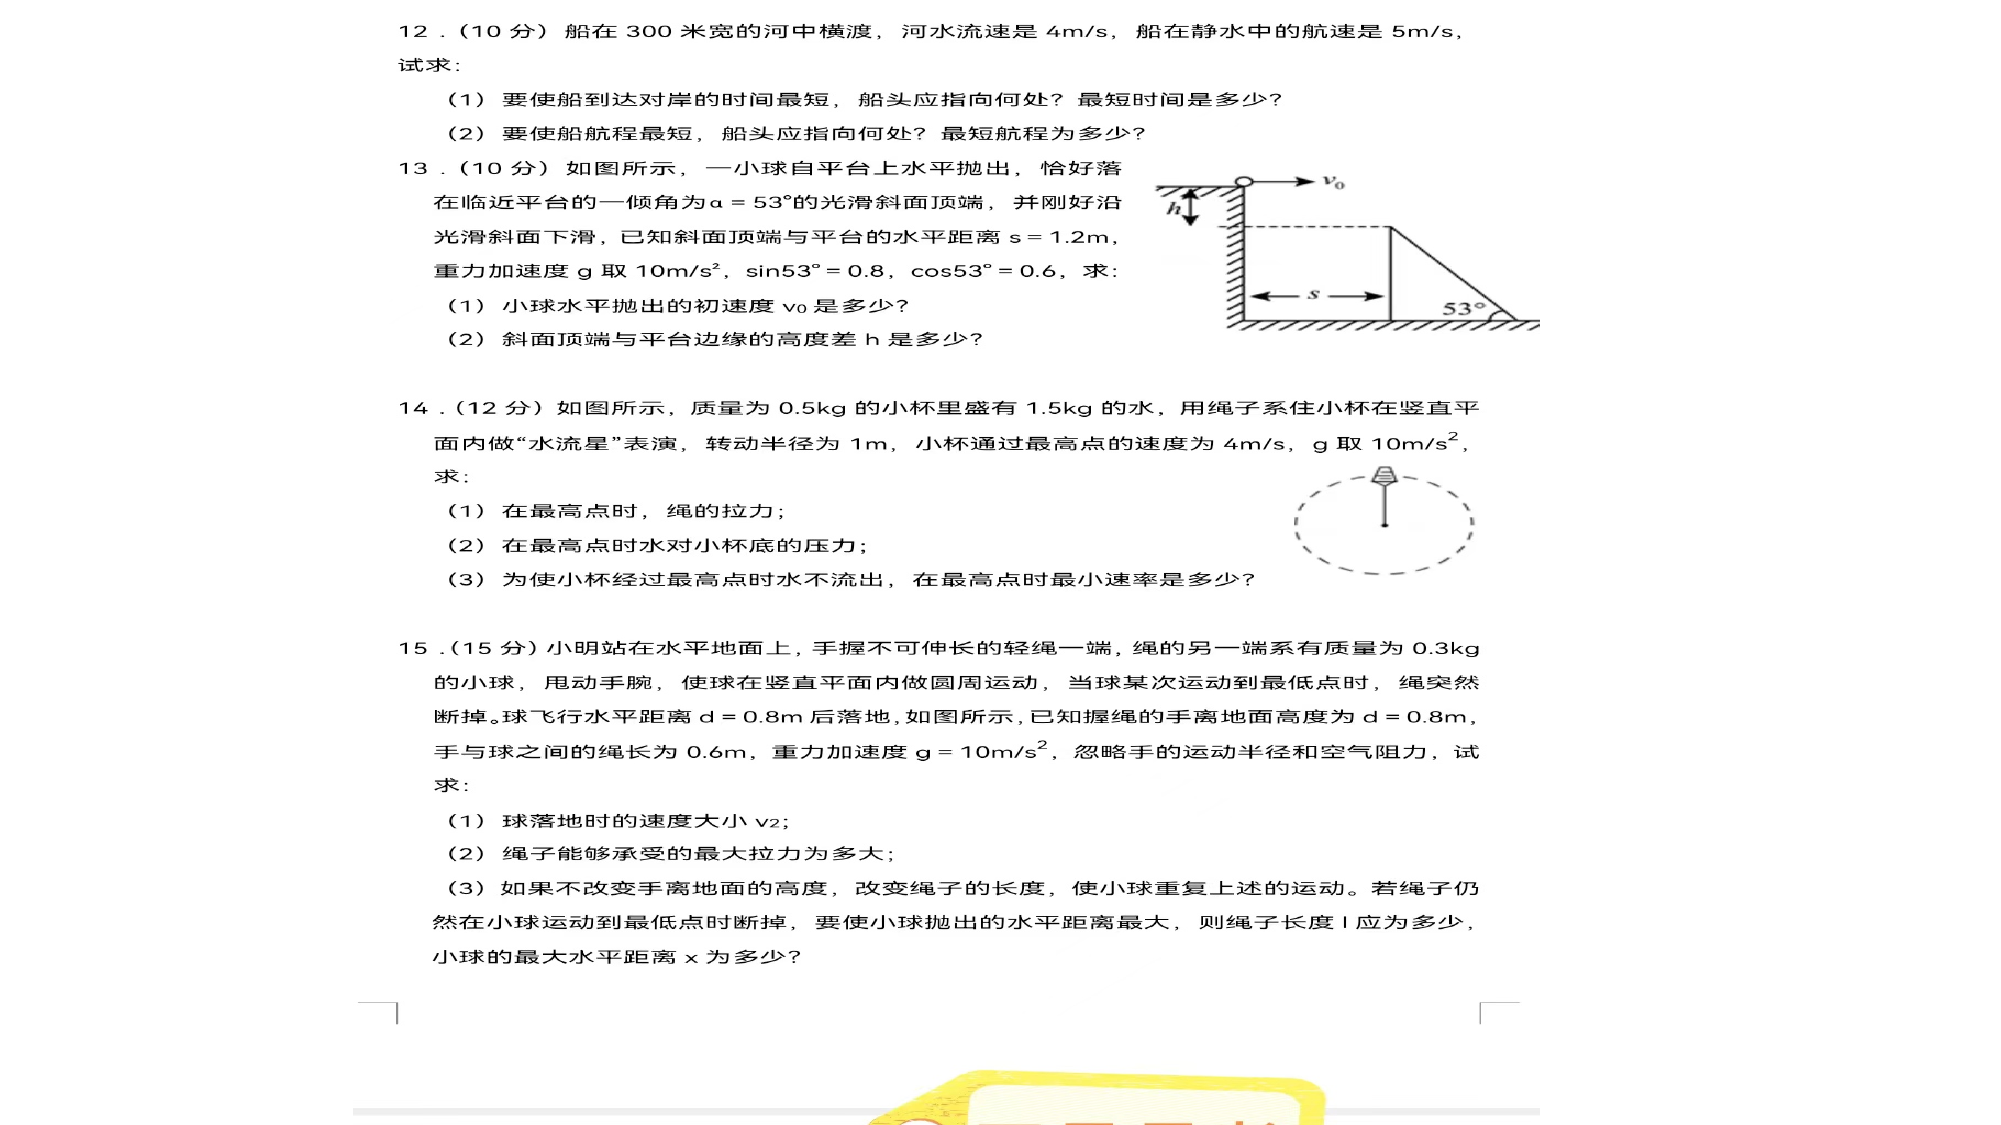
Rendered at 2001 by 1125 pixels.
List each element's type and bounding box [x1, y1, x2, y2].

picture [353, 0, 1540, 1125]
